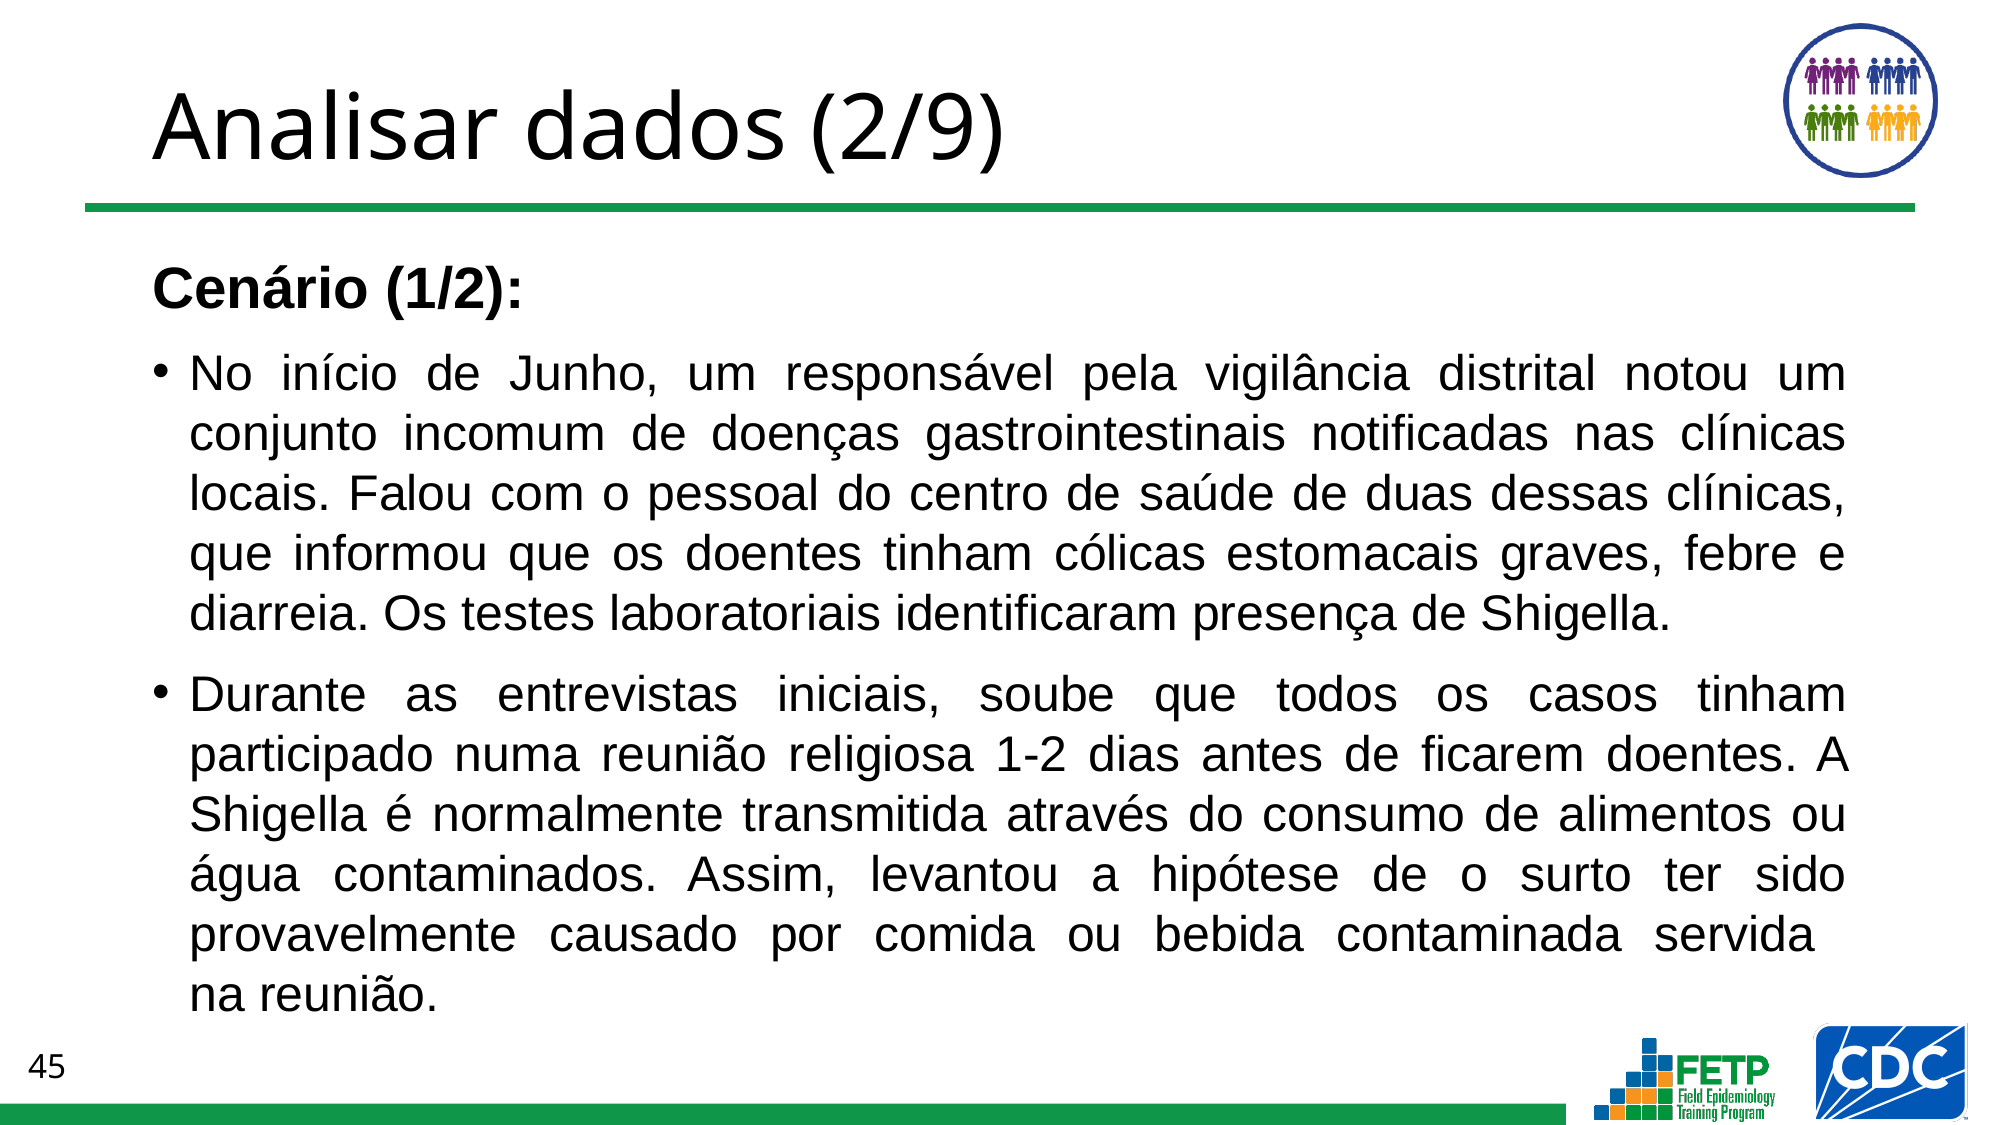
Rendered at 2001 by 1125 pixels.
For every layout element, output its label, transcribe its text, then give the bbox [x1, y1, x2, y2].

picture [1783, 23, 1938, 178]
picture [1813, 1023, 1968, 1122]
picture [1594, 1038, 1775, 1122]
list Cenário (1/2): No início de Junho, um responsável pela vigilância distrital notou um conjunto incomum de doenças gastrointestinais notificadas nas clínicas locais. Falou com o pessoal do centro de saúde de duas dessas clínicas, que informou que os doentes tinham cólicas estomacais graves, febre e diarreia. Os testes laboratoriais identificaram presença de Shigella. Durante as entrevistas iniciais, soube que todos os casos tinham participado numa reunião religiosa 1-2 dias antes de ficarem doentes. A Shigella é normalmente transmitida através do consumo de alimentos ou água contaminados. Assim, levantou a hipótese de o surto ter sido provavelmente causado por comida ou bebida contaminada servida na reunião. [137, 242, 1863, 1004]
title Analisar dados (2/9) [137, 73, 1738, 205]
